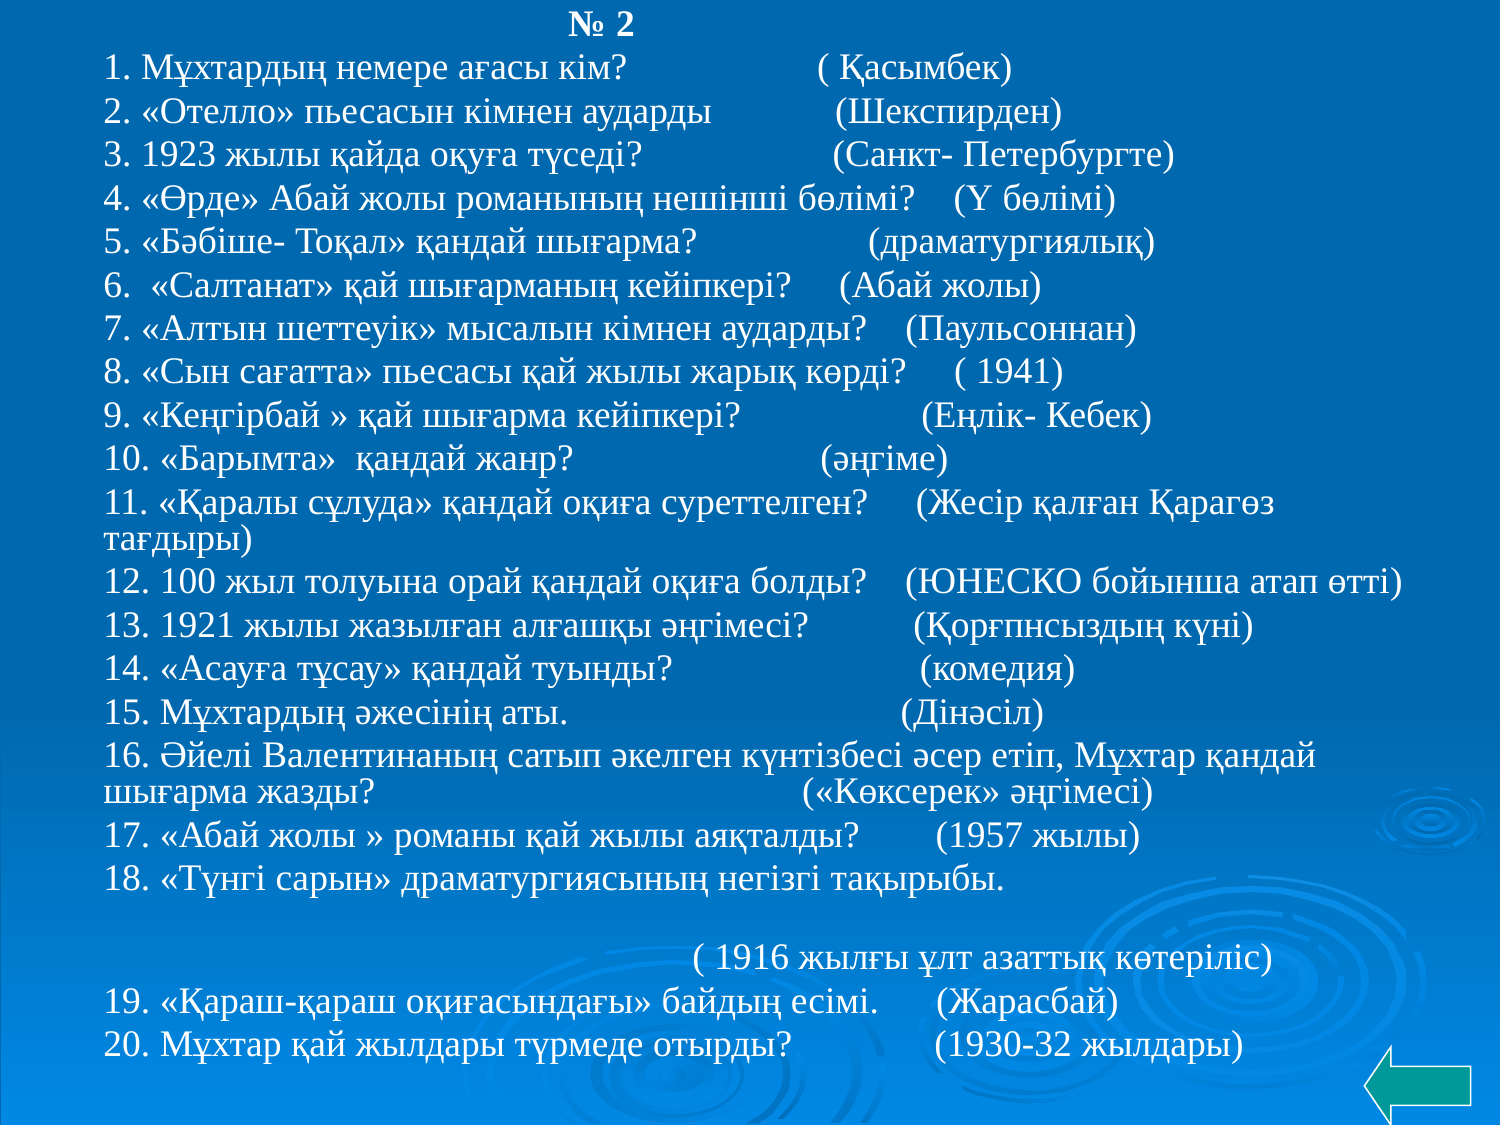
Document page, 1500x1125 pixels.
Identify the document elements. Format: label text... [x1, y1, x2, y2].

list № 2 1. Мұхтардың немере ағасы кім? ( Қасымбек) 2. «Отелло» пьесасын кімнен аударды (Шекспирден) 3. 1923 жылы қайда оқуға түседі? (Санкт- Петербургте) 4. «Өрде» Абай жолы романының нешінші бөлімі? (Ү бөлімі) 5. «Бәбіше- Тоқал» қандай шығарма? (драматургиялық) 6. «Салтанат» қай шығарманың кейіпкері? (Абай жолы) 7. «Алтын шеттеуік» мысалын кімнен аударды? (Паульсоннан) 8. «Сын сағатта» пьесасы қай жылы жарық көрді? ( 1941) 9. «Кеңгірбай » қай шығарма кейіпкері? (Еңлік- Кебек) 10. «Барымта» қандай жанр? (әңгіме) 11. «Қаралы сұлуда» қандай оқиға суреттелген? (Жесір қалған Қарагөз тағдыры) 12. 100 жыл толуына орай қандай оқиға болды? (ЮНЕСКО бойынша атап өтті) 13. 1921 жылы жазылған алғашқы әңгімесі? (Қорғпнсыздың күні) 14. «Асауға тұсау» қандай туынды? (комедия) 15. Мұхтардың әжесінің аты. (Дінәсіл) 16. Әйелі Валентинаның сатып әкелген күнтізбесі әсер етіп, Мұхтар қандай шығарма жазды? («Көксерек» әңгімесі) 17. «Абай жолы » романы қай жылы аяқталды? (1957 жылы) 18. «Түнгі сарын» драматургиясының негізгі тақырыбы. ( 1916 жылғы ұлт азаттық көтеріліс) 19. «Қараш-қараш оқиғасындағы» байдың есімі. (Жарасбай) 20. Мұхтар қай жылдары түрмеде отырды? (1930-32 жылдары) [29, 0, 1436, 1125]
text_box [1364, 1046, 1471, 1125]
